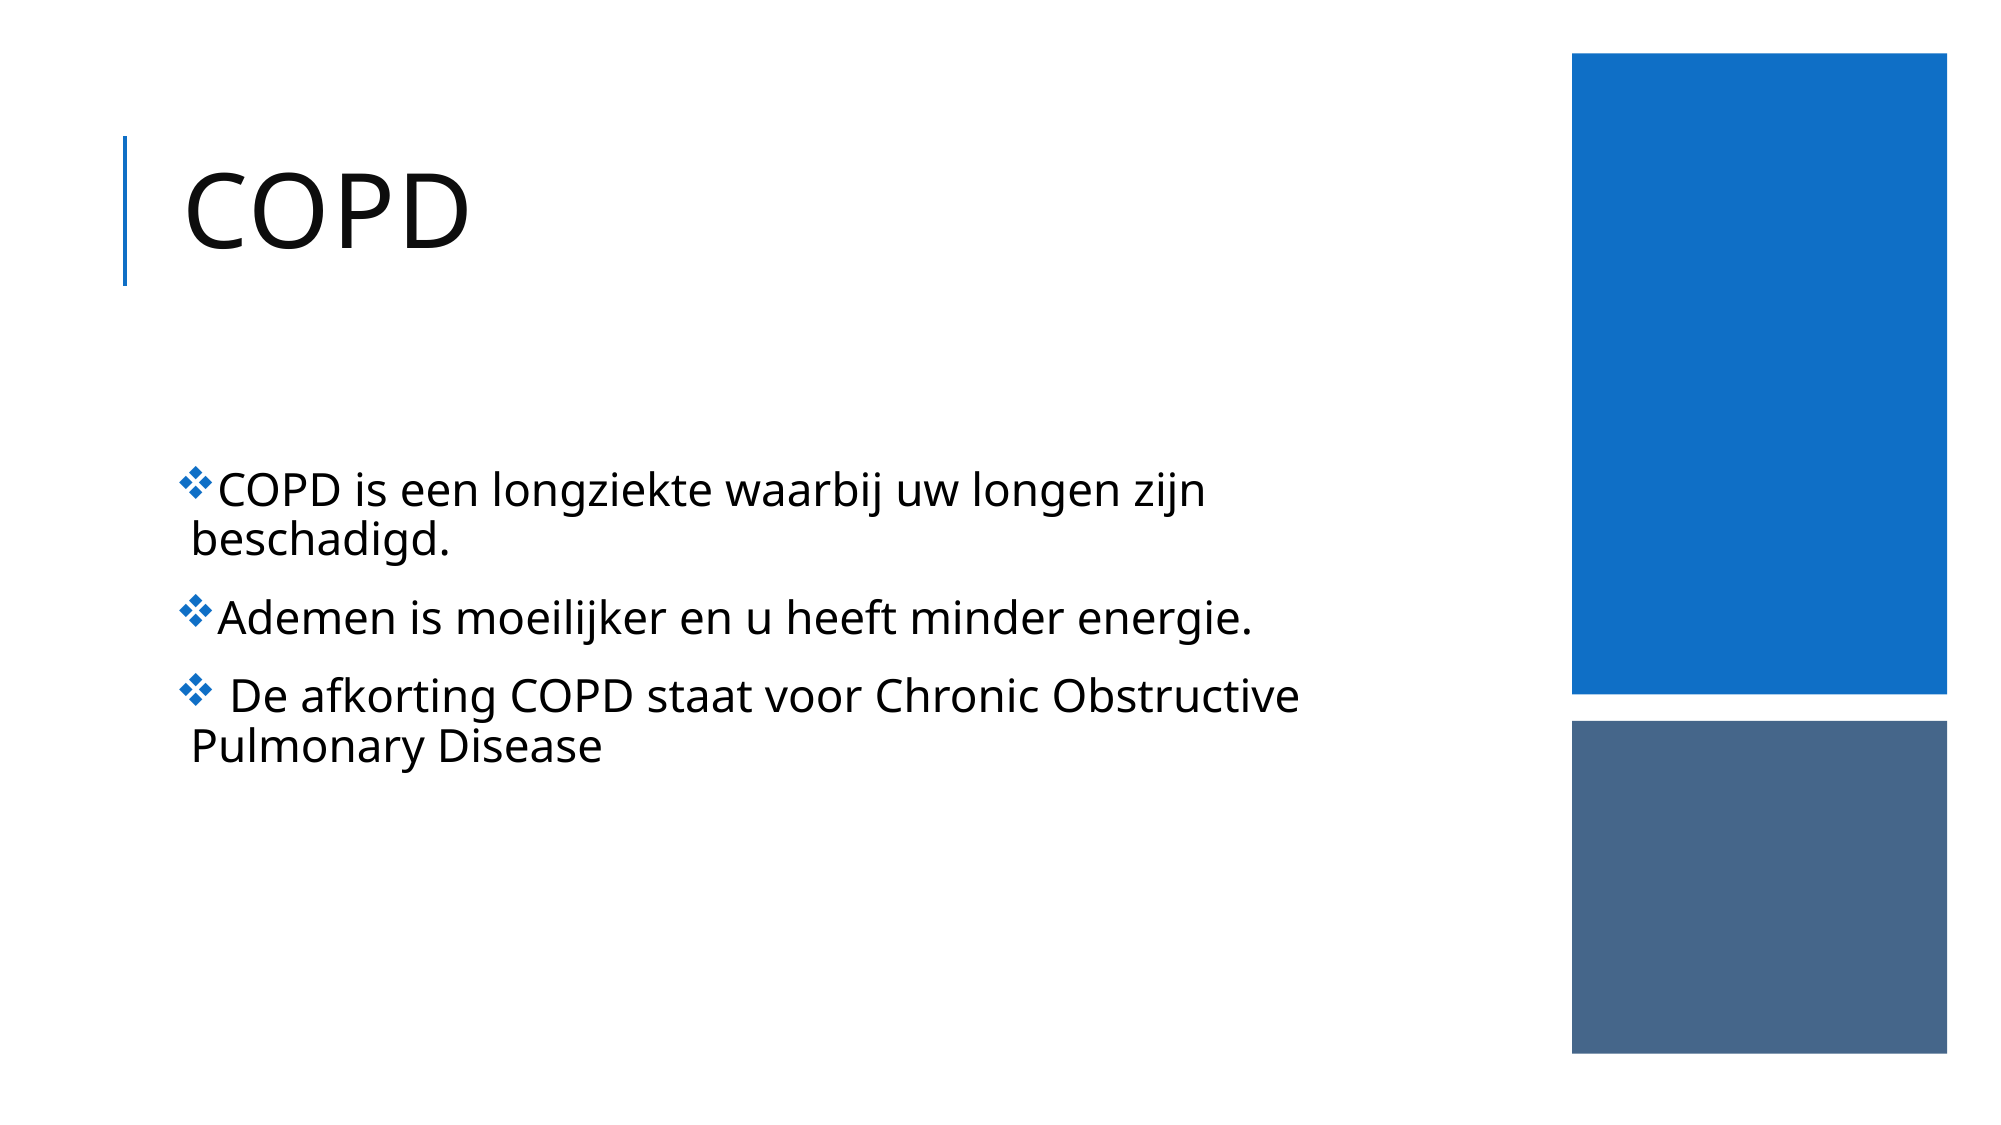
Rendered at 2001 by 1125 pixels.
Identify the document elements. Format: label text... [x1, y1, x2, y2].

text_box [1571, 720, 1948, 1055]
list COPD is een longziekte waarbij uw longen zijn beschadigd. Ademen is moeilijker en u heeft minder energie. De afkorting COPD staat voor Chronic Obstructive Pulmonary Disease [168, 375, 1484, 1035]
text_box [1571, 52, 1948, 696]
title COPD [168, 96, 1484, 342]
